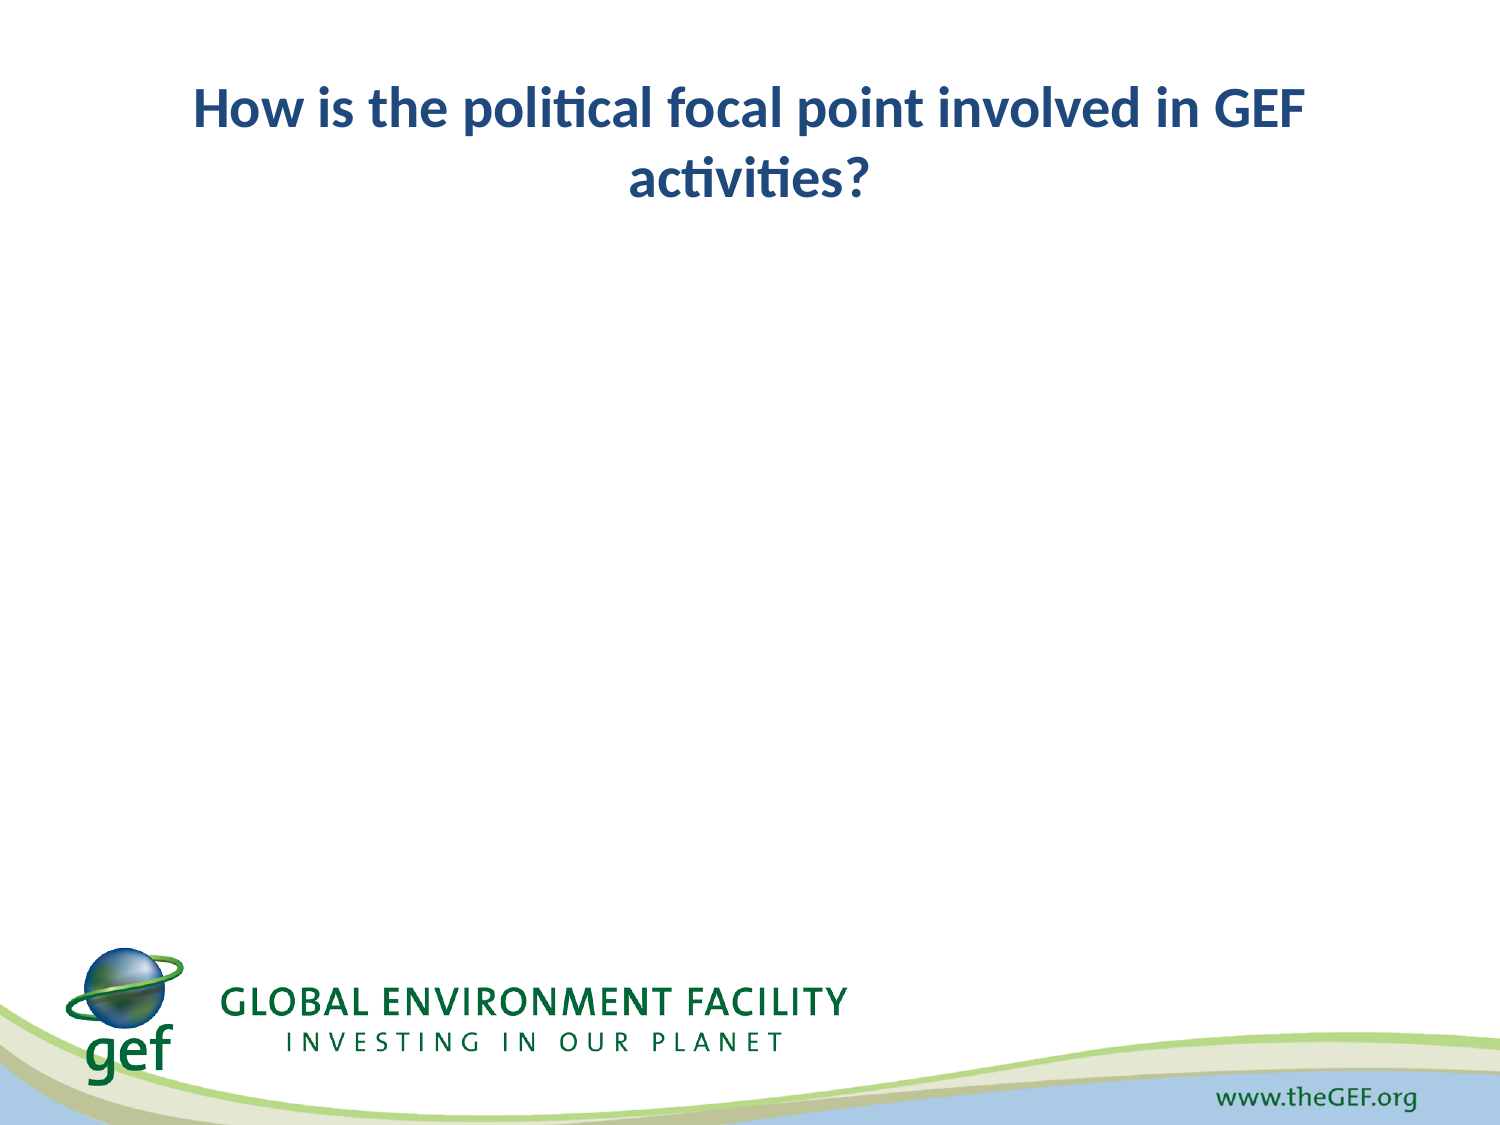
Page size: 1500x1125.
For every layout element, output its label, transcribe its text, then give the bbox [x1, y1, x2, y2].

picture [0, 920, 1500, 1125]
title How is the political focal point involved in GEF activities? [74, 44, 1426, 233]
